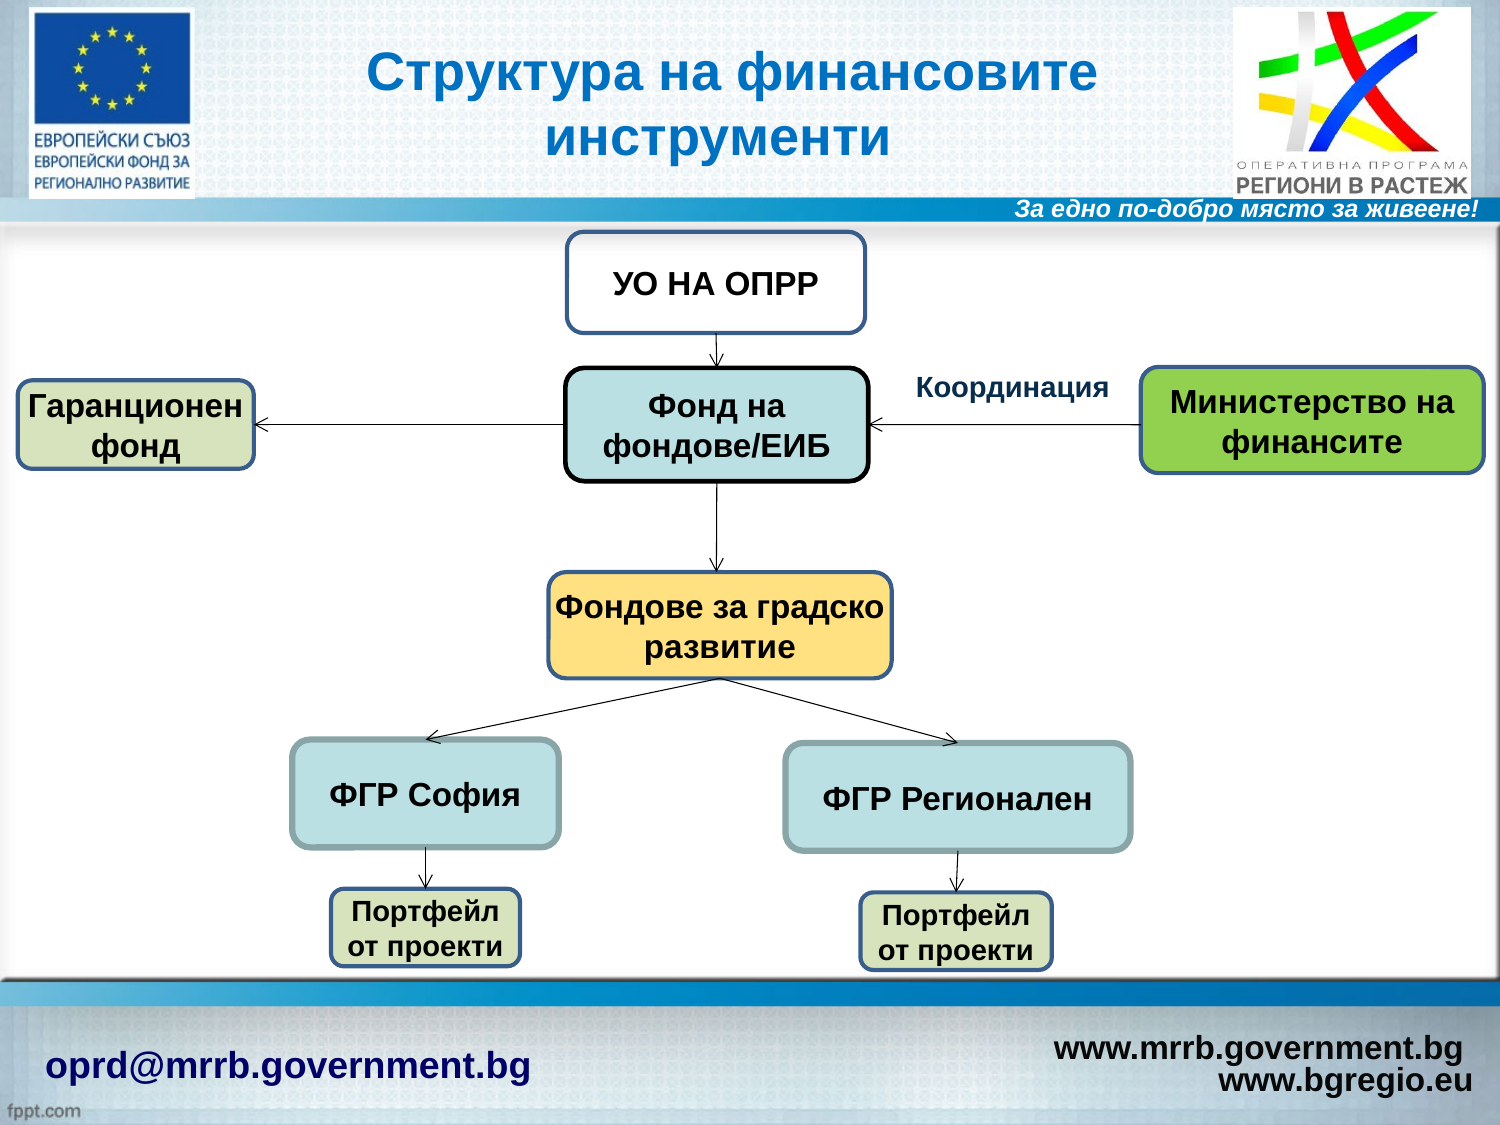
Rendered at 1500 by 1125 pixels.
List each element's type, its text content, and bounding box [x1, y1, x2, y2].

text_box УО НА ОПРР [566, 231, 866, 334]
text_box ФГР Регионален [784, 741, 1132, 852]
text_box www.mrrb.government.bg www.bgregio.eu [738, 1026, 1489, 1105]
text_box Портфейл от проекти [860, 892, 1052, 970]
text_box Портфейл от проекти [331, 888, 521, 967]
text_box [425, 678, 720, 740]
text_box Гаранционен фонд [17, 380, 254, 469]
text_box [720, 678, 958, 743]
text_box ФГР София [291, 738, 560, 849]
text_box Фондове за градско развитие [548, 572, 892, 678]
text_box Министерство на финансите [1140, 366, 1484, 474]
text_box Координация [896, 366, 1129, 416]
text_box oprd@mrrb.government.bg [30, 1042, 547, 1094]
text_box Структура на финансовите инструменти [233, 29, 1233, 174]
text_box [955, 850, 959, 893]
text_box Фонд на фондове/ЕИБ [564, 366, 870, 483]
text_box За едно по-добро място за живеене! [744, 191, 1495, 231]
picture [0, 0, 1500, 1125]
